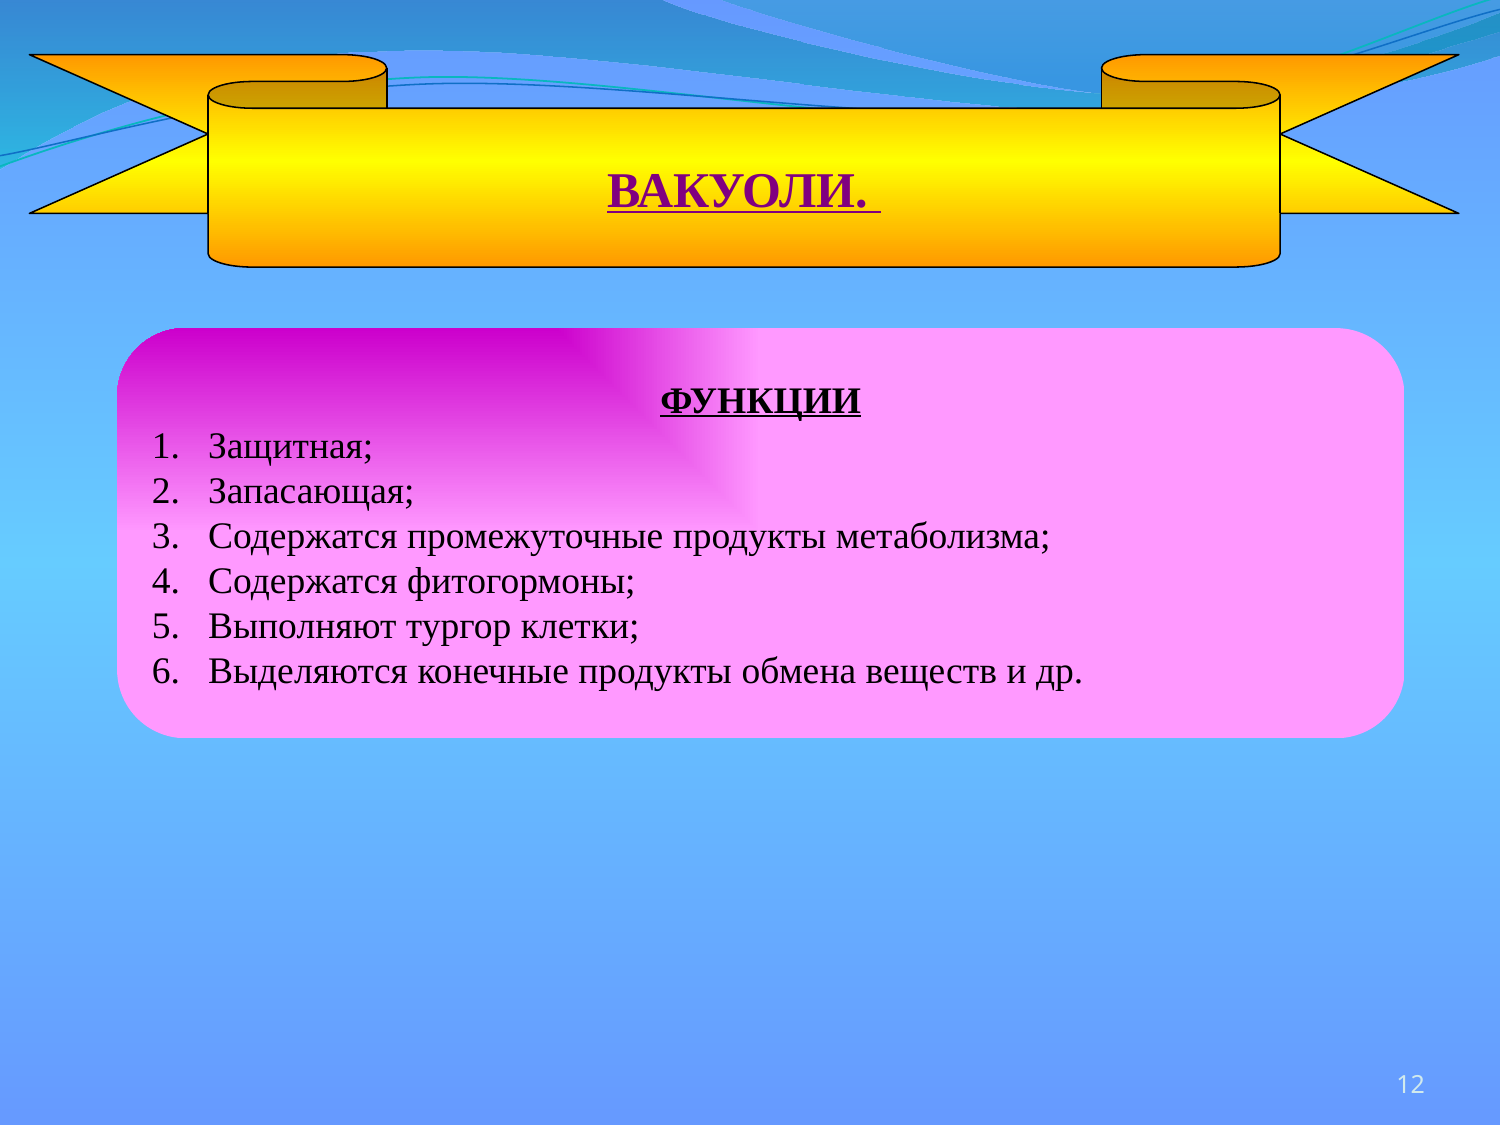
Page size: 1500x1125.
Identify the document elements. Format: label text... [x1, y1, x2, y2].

text_box ВАКУОЛИ. [29, 54, 1459, 268]
slide_number 12 [1299, 1042, 1425, 1103]
text_box ФУНКЦИИ Защитная; Запасающая; Содержатся промежуточные продукты метаболизма; Содержатся фитогормоны; Выполняют тургор клетки; Выделяются конечные продукты обмена веществ и др. [117, 328, 1405, 739]
